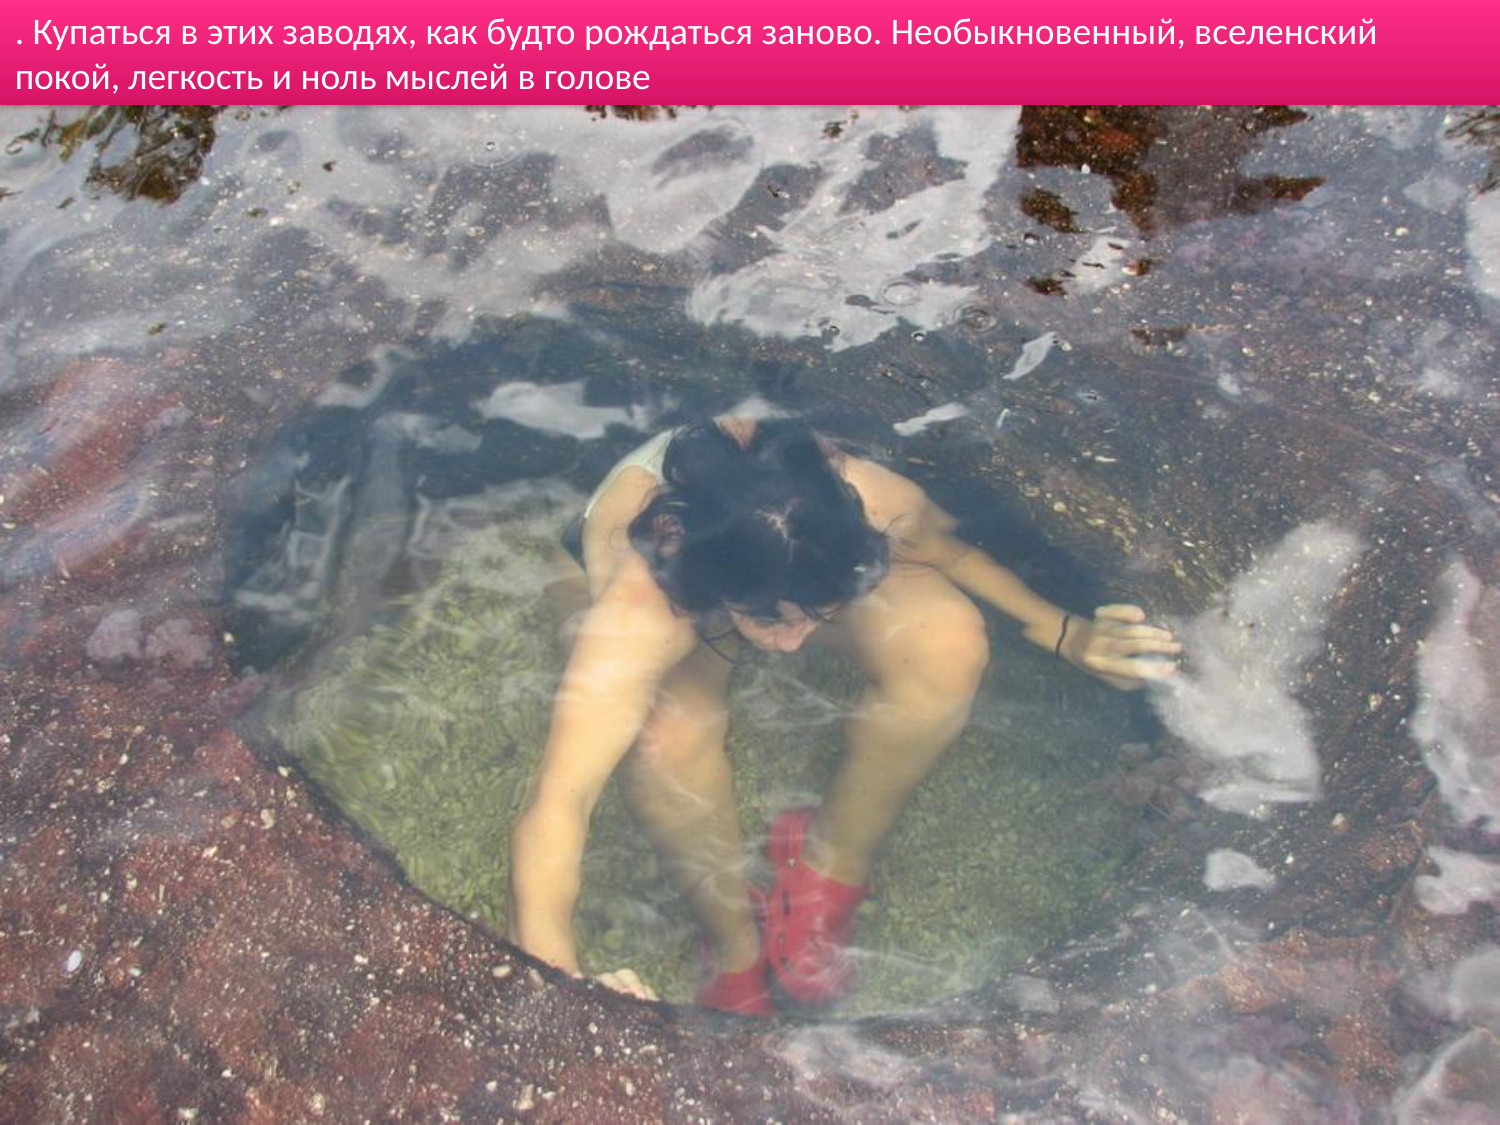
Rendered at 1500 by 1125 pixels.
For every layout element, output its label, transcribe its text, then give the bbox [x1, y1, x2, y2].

text_box . Купаться в этих заводях, как будто рождаться заново. Необыкновенный, вселенский покой, легкость и ноль мыслей в голове [0, 0, 1500, 101]
picture [0, 101, 1500, 1125]
